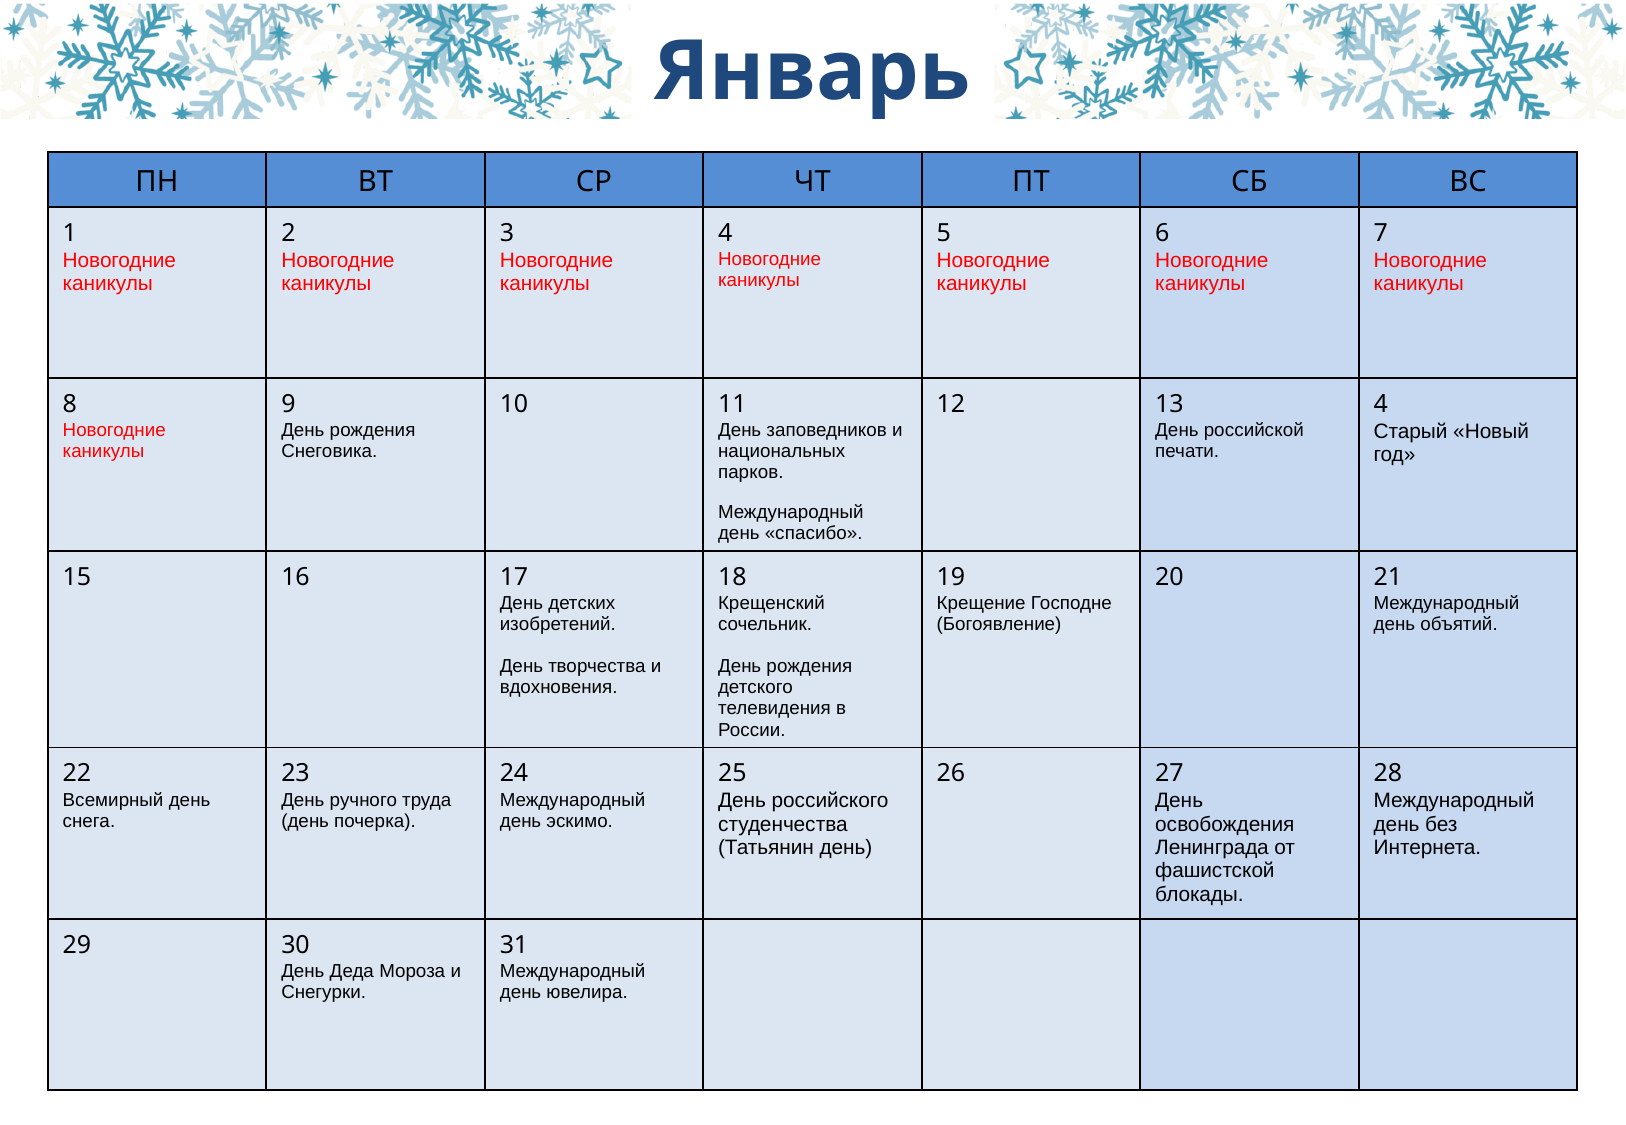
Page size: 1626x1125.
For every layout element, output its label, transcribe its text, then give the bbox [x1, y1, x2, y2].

table_cell 17 День детских изобретений. День творчества и вдохновения. [486, 552, 702, 747]
text_box Январь [635, 9, 989, 125]
table_cell 10 [486, 379, 702, 550]
table_cell 4 Новогодние каникулы [704, 208, 921, 377]
table_header СБ [1141, 153, 1358, 206]
table_cell 6 Новогодние каникулы [1141, 208, 1358, 377]
table_header ЧТ [704, 153, 921, 206]
table_cell 19 Крещение Господне (Богоявление) [923, 552, 1139, 747]
table_cell 31 Международный день ювелира. [486, 920, 702, 1089]
table_cell [1141, 920, 1358, 1089]
table_cell 20 [1141, 552, 1358, 747]
table_cell 13 День российской печати. [1141, 379, 1358, 550]
table_cell 8 Новогодние каникулы [49, 379, 265, 550]
table_header ПТ [923, 153, 1139, 206]
table_cell 9 День рождения Снеговика. [267, 379, 484, 550]
table_cell 2 Новогодние каникулы [267, 208, 484, 377]
table_cell 22 Всемирный день снега. [49, 748, 265, 918]
table_cell 15 [49, 552, 265, 747]
table_cell 3 Новогодние каникулы [486, 208, 702, 377]
table_cell 5 Новогодние каникулы [923, 208, 1139, 377]
table_header ВТ [267, 153, 484, 206]
table_cell [923, 920, 1139, 1089]
picture [991, 0, 1626, 119]
table_cell 26 [923, 748, 1139, 918]
table_cell 24 Международный день эскимо. [486, 748, 702, 918]
table_cell 23 День ручного труда (день почерка). [267, 748, 484, 918]
table_cell 1 Новогодние каникулы [49, 208, 265, 377]
table_cell 29 [49, 920, 265, 1089]
table_header ПН [49, 153, 265, 206]
table_cell 25 День российского студенчества (Татьянин день) [704, 748, 921, 918]
picture [0, 0, 634, 119]
table_header ВС [1360, 153, 1576, 206]
table_cell 21 Международный день объятий. [1360, 552, 1576, 747]
table_cell 30 День Деда Мороза и Снегурки. [267, 920, 484, 1089]
table_cell 16 [267, 552, 484, 747]
table_cell 11 День заповедников и национальных парков. Международный день «спасибо». [704, 379, 921, 550]
table_header СР [486, 153, 702, 206]
table_cell 12 [923, 379, 1139, 550]
table_cell 18 Крещенский сочельник. День рождения детского телевидения в России. [704, 552, 921, 747]
table_cell [704, 920, 921, 1089]
table_cell 28 Международный день без Интернета. [1360, 748, 1576, 918]
table_cell 4 Старый «Новый год» [1360, 379, 1576, 550]
table_cell 7 Новогодние каникулы [1360, 208, 1576, 377]
table_cell [1360, 920, 1576, 1089]
table_cell 27 День освобождения Ленинграда от фашистской блокады. [1141, 748, 1358, 918]
